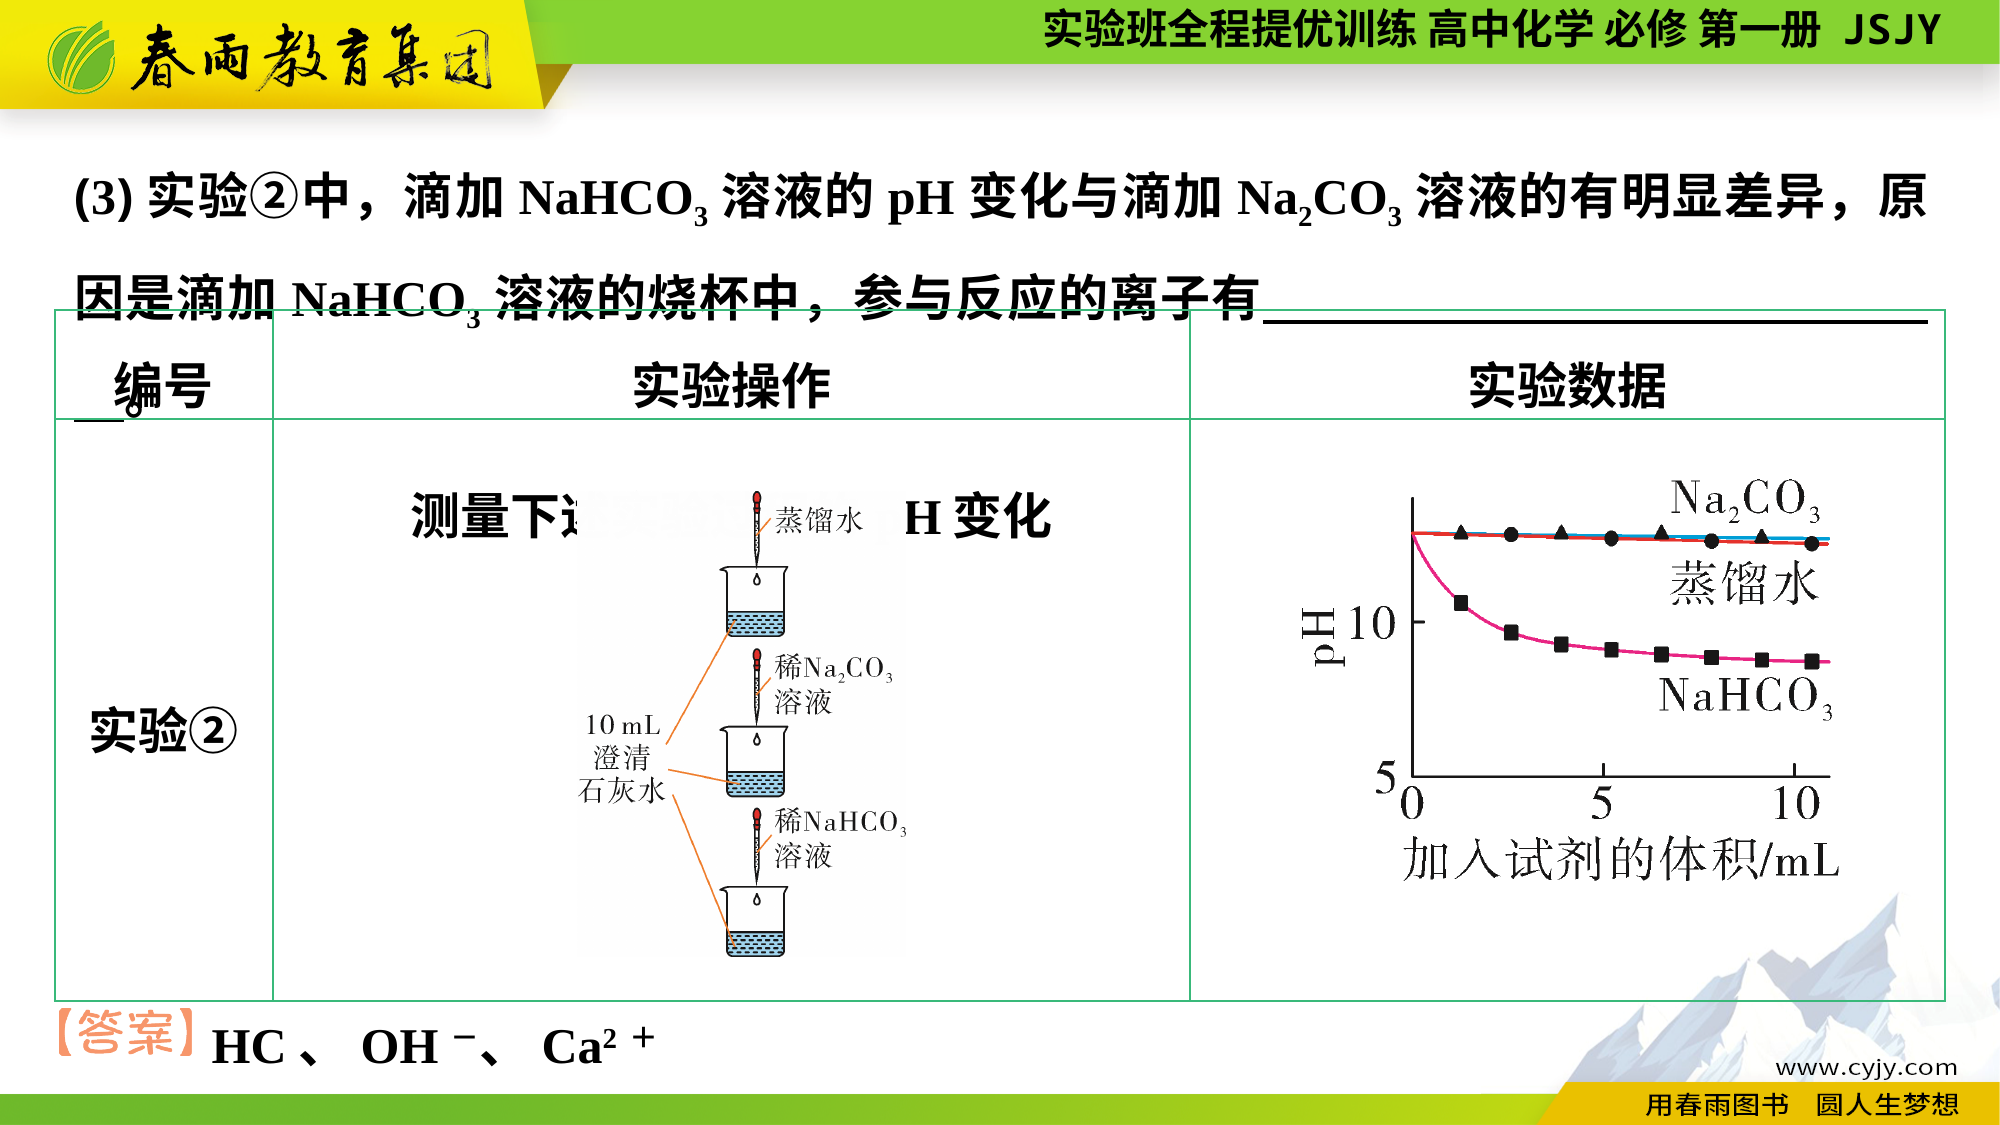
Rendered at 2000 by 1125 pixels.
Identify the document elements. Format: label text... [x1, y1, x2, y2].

table_header 编号 [56, 311, 272, 418]
table_cell [1191, 420, 1944, 1000]
list (3)实验②中，滴加NaHCO3溶液的pH变化与滴加Na2CO3溶液的有明显差异，原因是滴加NaHCO3溶液的烧杯中，参与反应的离子有 。 [59, 122, 1944, 308]
picture [0, 0, 2000, 1125]
table_header 实验数据 [1191, 311, 1944, 418]
table_cell 实验② [56, 420, 272, 1000]
table_cell 测量下述实验过程的pH变化 [274, 420, 1189, 1000]
table_header 实验操作 [274, 311, 1189, 418]
